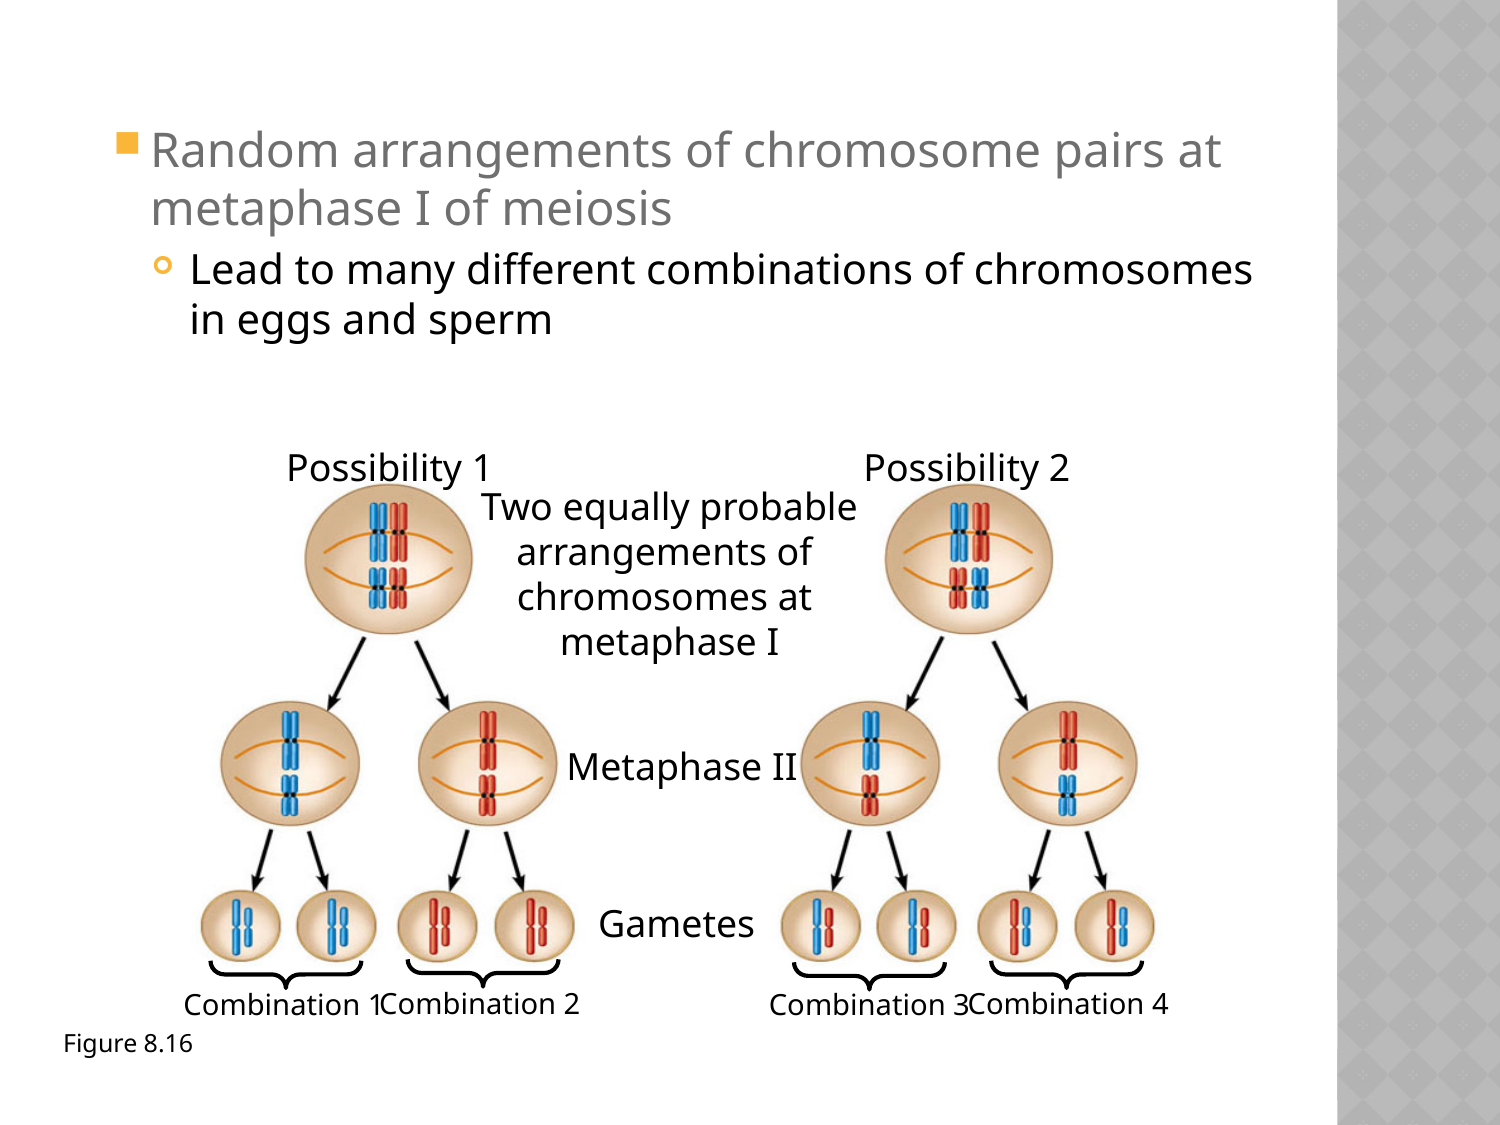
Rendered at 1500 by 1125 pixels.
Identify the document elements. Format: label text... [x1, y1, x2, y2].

list Random arrangements of chromosome pairs at metaphase I of meiosis Lead to many different combinations of chromosomes in eggs and sperm [50, 112, 1311, 403]
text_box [172, 438, 1182, 1030]
text_box Figure 8.16 [48, 1020, 209, 1065]
